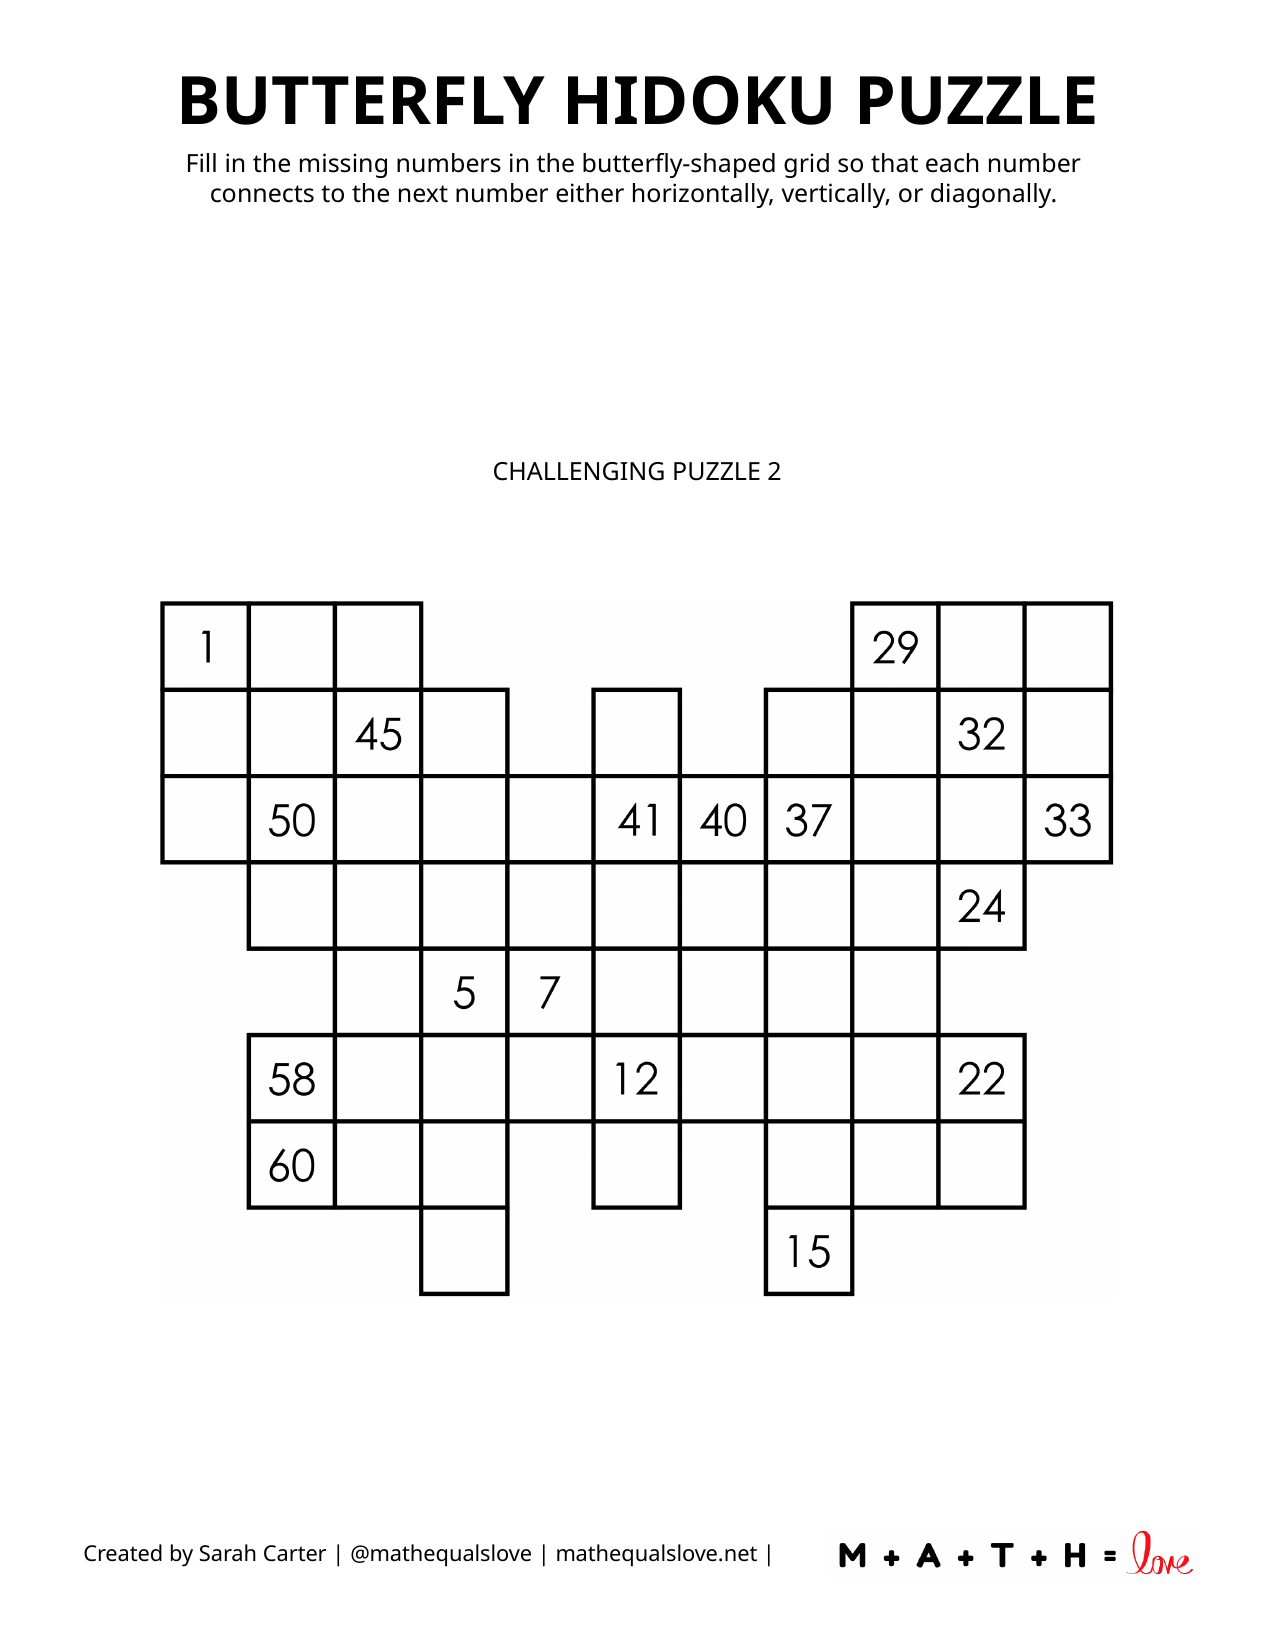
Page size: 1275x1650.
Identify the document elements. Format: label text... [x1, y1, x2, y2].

text_box Created by Sarah Carter | @mathequalslove | mathequalslove.net | [68, 1532, 826, 1574]
picture [157, 599, 1116, 1299]
picture [826, 1528, 1203, 1579]
text_box CHALLENGING PUZZLE 2 [159, 455, 1116, 507]
text_box BUTTERFLY HIDOKU PUZZLE [66, 50, 1211, 140]
text_box Fill in the missing numbers in the butterfly-shaped grid so that each number connects to the next number either horizontally, vertically, or diagonally. [0, 140, 1275, 216]
